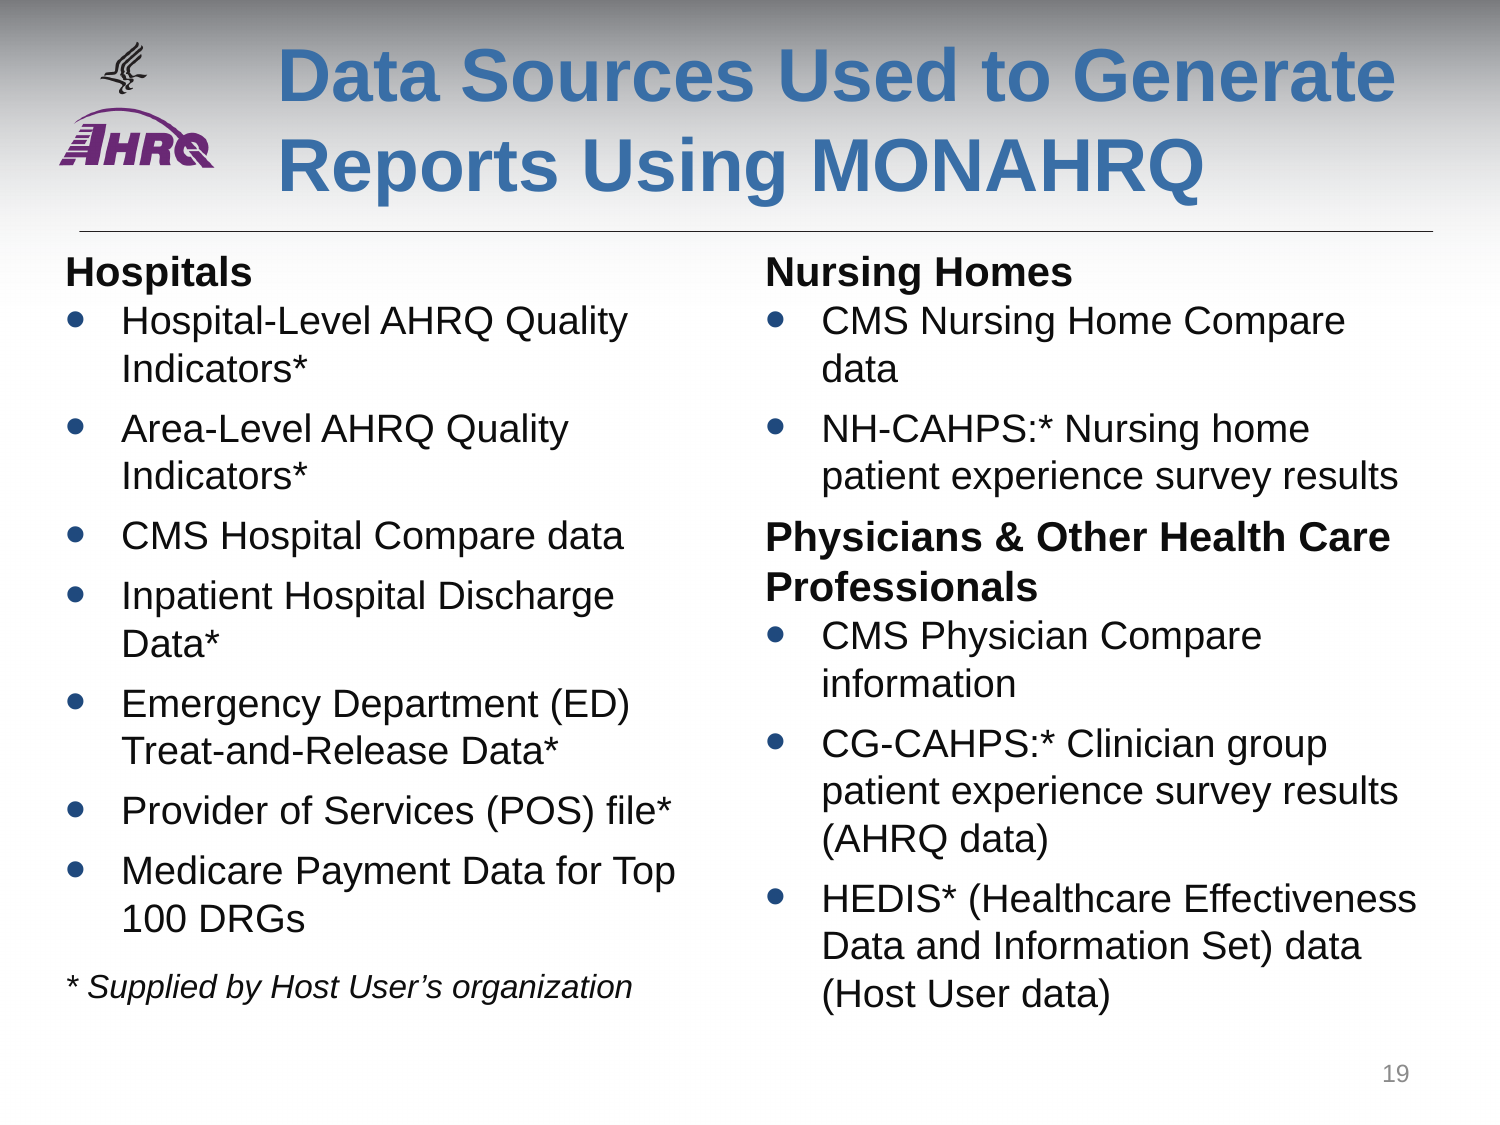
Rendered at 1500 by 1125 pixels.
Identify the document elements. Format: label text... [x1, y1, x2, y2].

title Data Sources Used to Generate Reports Using MONAHRQ [262, 45, 1425, 188]
picture [0, 0, 1500, 1125]
list Nursing Homes CMS Nursing Home Compare data NH-CAHPS:* Nursing home patient experience survey results Physicians & Other Health Care Professionals CMS Physician Compare information CG-CAHPS:* Clinician group patient experience survey results (AHRQ data) HEDIS* (Healthcare Effectiveness Data and Information Set) data (Host User data) [750, 237, 1438, 1125]
list Hospitals Hospital-Level AHRQ Quality Indicators* Area-Level AHRQ Quality Indicators* CMS Hospital Compare data Inpatient Hospital Discharge Data* Emergency Department (ED) Treat-and-Release Data* Provider of Services (POS) file* Medicare Payment Data for Top 100 DRGs * Supplied by Host User’s organization [50, 237, 738, 1125]
slide_number 19 [1074, 1042, 1425, 1103]
